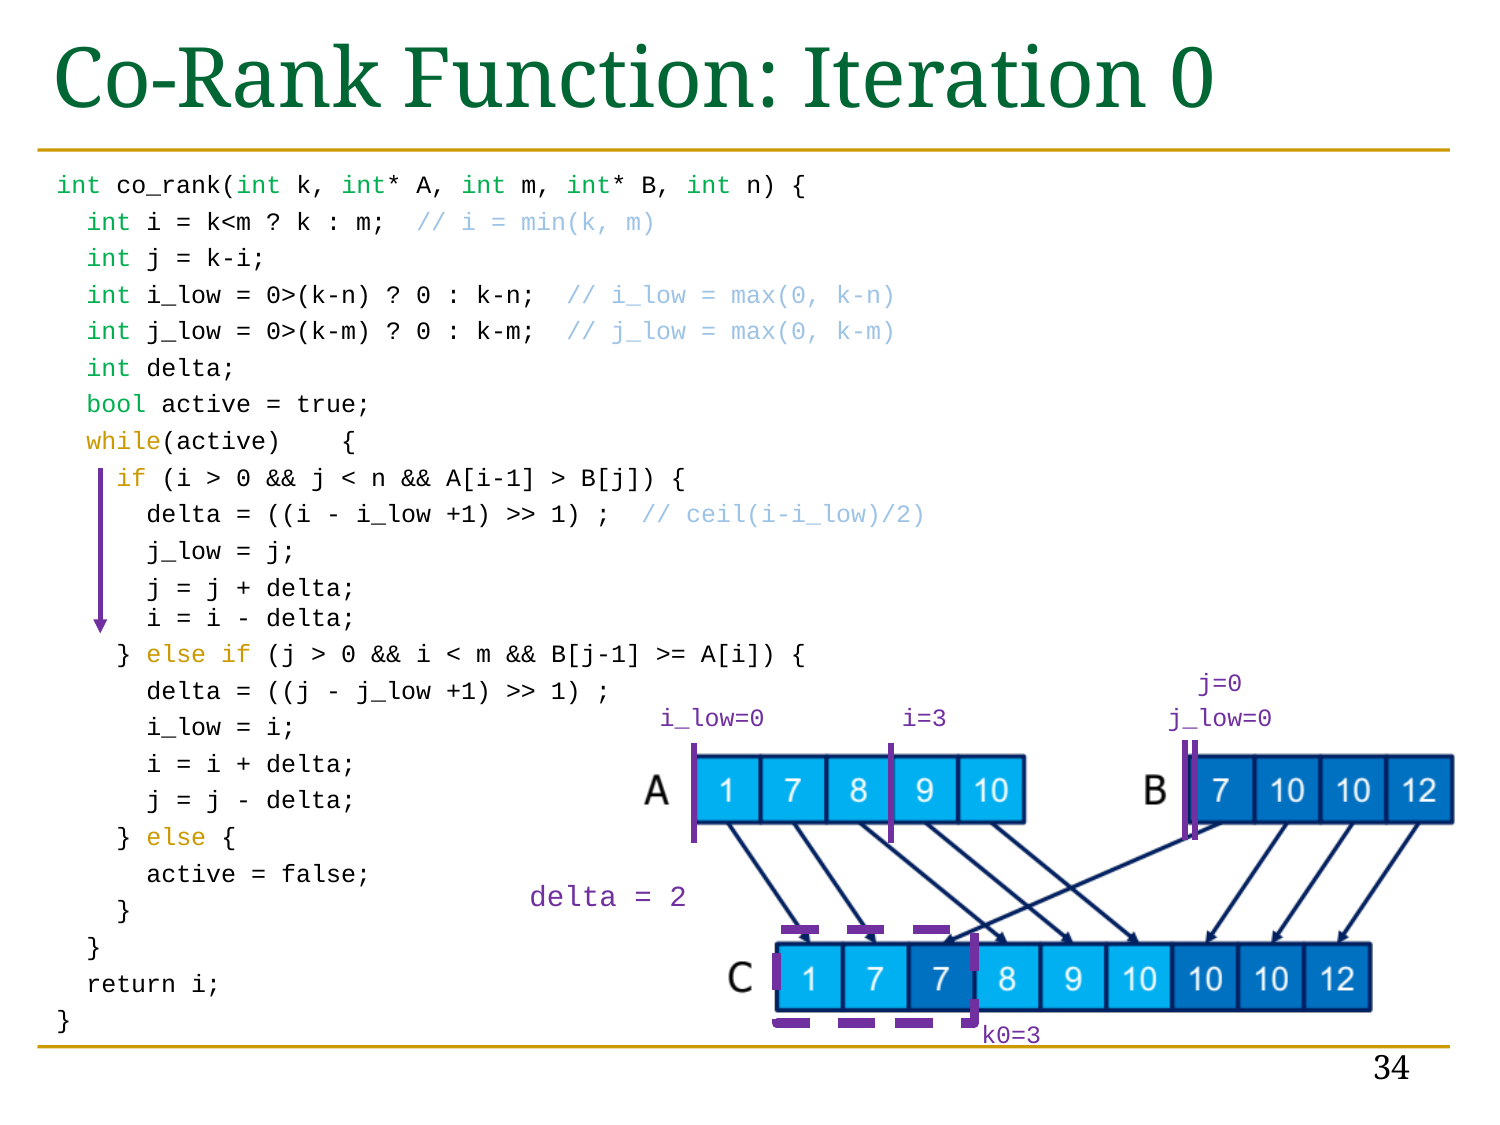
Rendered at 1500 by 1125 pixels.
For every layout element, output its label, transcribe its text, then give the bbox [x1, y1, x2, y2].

text_box delta = 2 [514, 869, 614, 920]
text_box k0=3 [966, 1032, 1057, 1057]
text_box i=3 [887, 694, 962, 739]
picture [619, 751, 1456, 1024]
slide_number 34 [1074, 1032, 1426, 1100]
title Co-Rank Function: Iteration 0 [37, 0, 1451, 150]
text_box j=0 [1182, 658, 1258, 704]
text_box j_low=0 [1152, 694, 1288, 739]
text_box i_low=0 [644, 694, 780, 739]
text_box int co_rank(int k, int* A, int m, int* B, int n) { int i = k<m ? k : m; // i = min(k, m) int j = k-i; int i_low = 0>(k-n) ? 0 : k-n; // i_low = max(0, k-n) int j_low = 0>(k-m) ? 0 : k-m; // j_low = max(0, k-m) int delta; bool active = true; while(active) { if (i > 0 && j < n && A[i-1] > B[j]) { delta = ((i - i_low +1) >> 1) ; // ceil(i-i_low)/2) j_low = j; j = j + delta; i = i - delta; } else if (j > 0 && i < m && B[j-1] >= A[i]) { delta = ((j - j_low +1) >> 1) ; i_low = i; i = i + delta; j = j - delta; } else { active = false; } } return i; } [41, 160, 1010, 1047]
